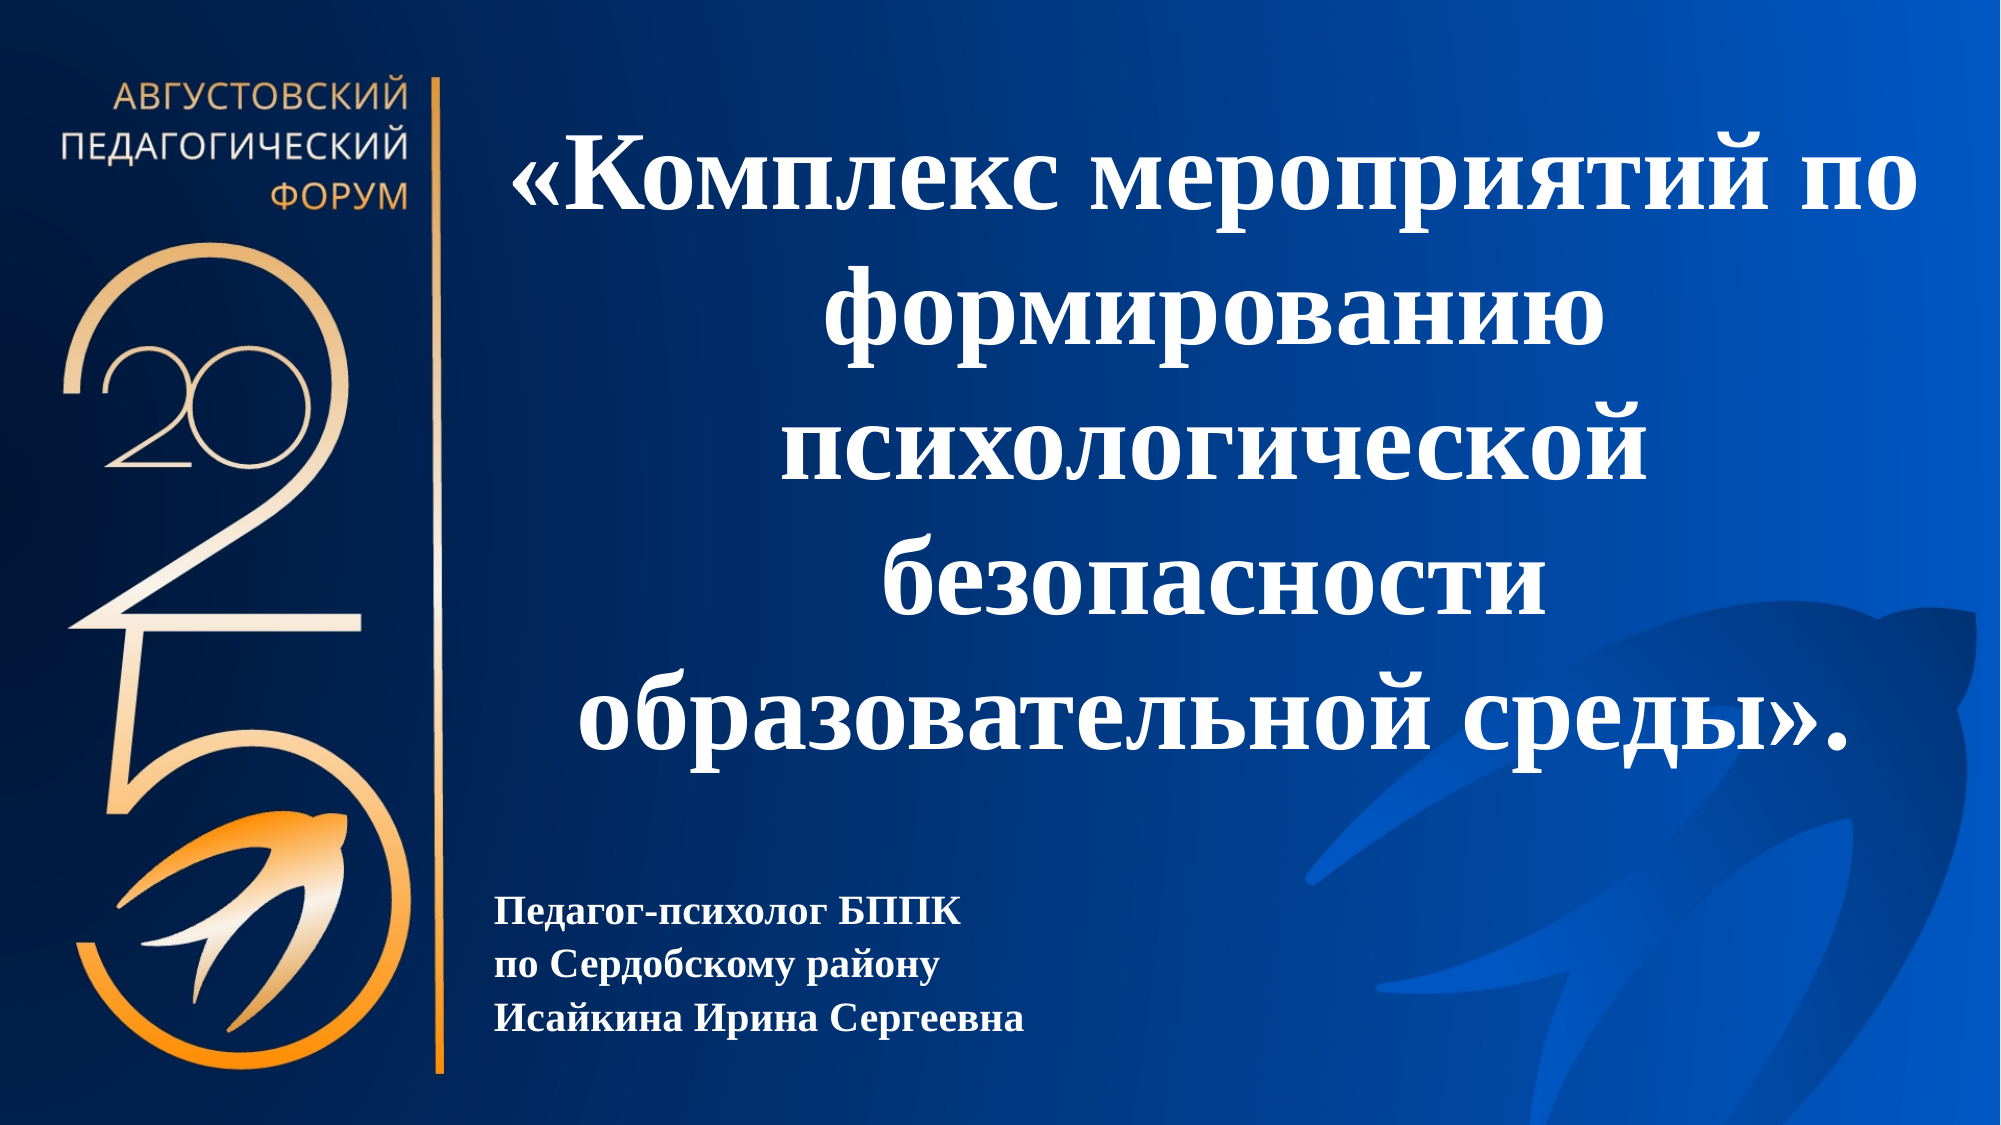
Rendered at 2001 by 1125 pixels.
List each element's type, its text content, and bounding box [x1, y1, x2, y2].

text_box «Комплекс мероприятий по формированию психологической безопасности образовательной среды». Педагог-психолог БППК по Сердобскому району Исайкина Ирина Сергеевна [479, 0, 1950, 1048]
picture [0, 0, 2001, 1125]
